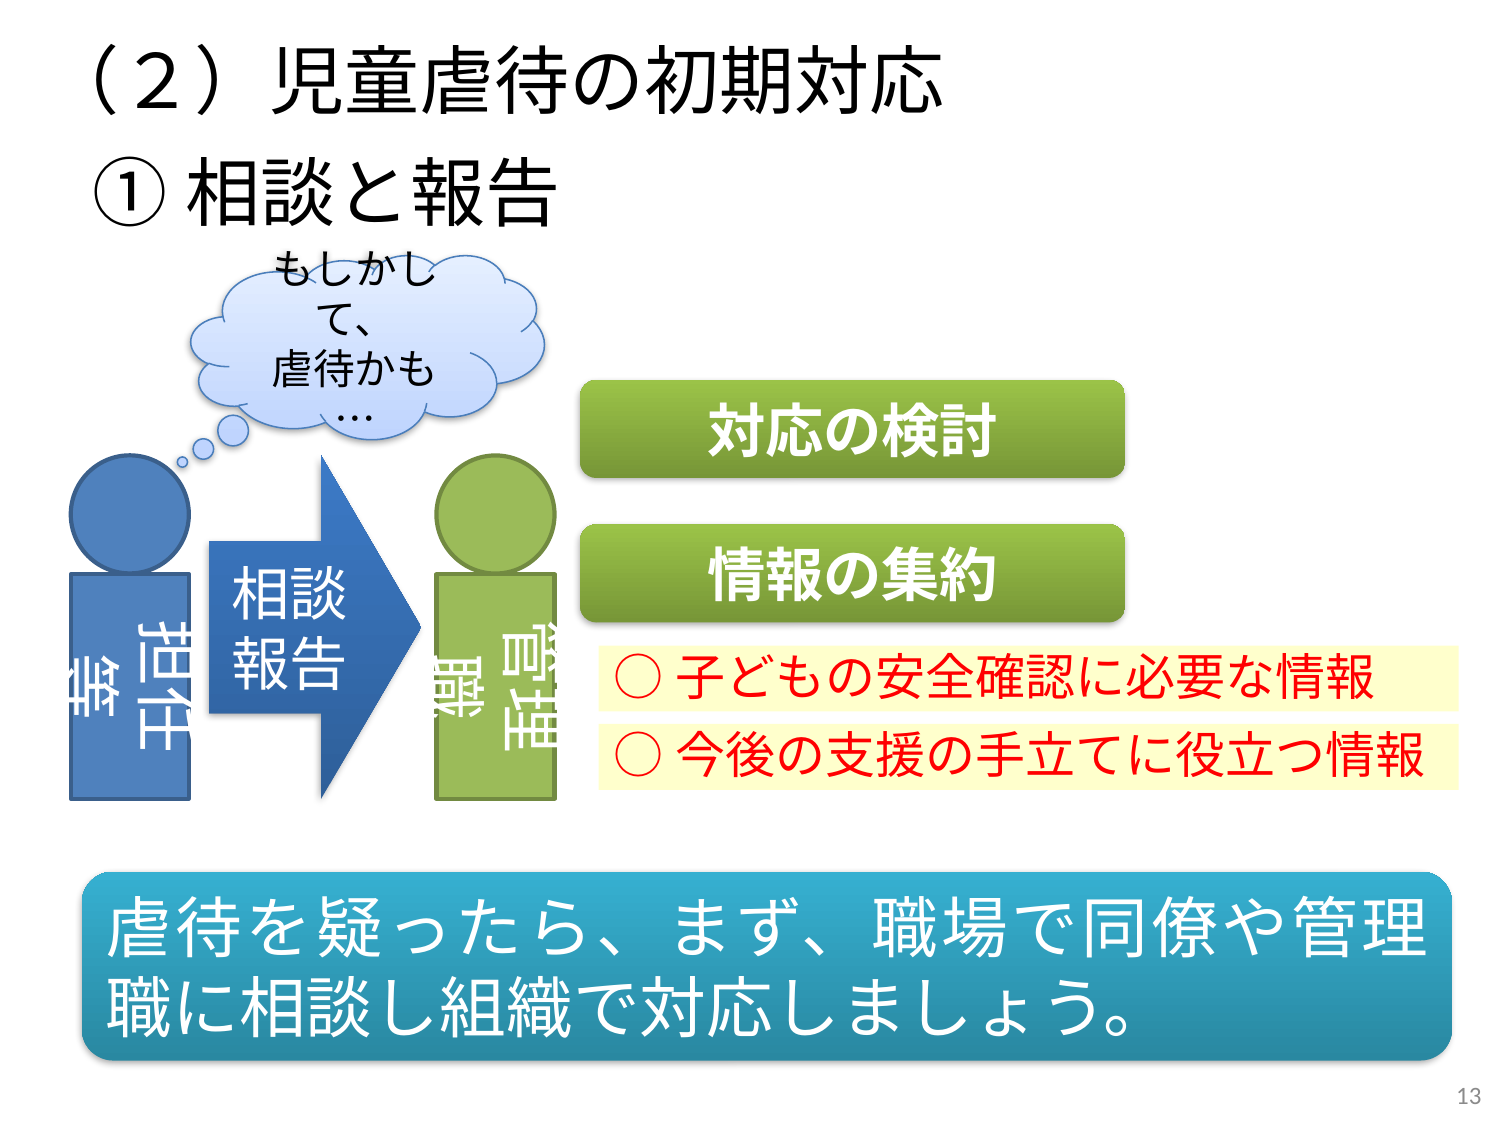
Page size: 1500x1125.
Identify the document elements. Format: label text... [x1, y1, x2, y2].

text_box 対応の検討 [580, 379, 1126, 479]
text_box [436, 455, 555, 800]
text_box 情報の集約 [580, 524, 1126, 623]
text_box もしかして、 虐待かも… [192, 438, 215, 460]
text_box もしかして、 虐待かも… [189, 254, 546, 441]
slide_number 13 [1146, 1065, 1497, 1125]
text_box 虐待を疑ったら、まず、職場で同僚や管理職に相談し組織で対応しましょう。 [81, 871, 1453, 1061]
text_box もしかして、 虐待かも… [217, 414, 250, 447]
text_box 相談 報告 [208, 455, 422, 799]
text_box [70, 455, 190, 799]
text_box （２）児童虐待の初期対応 [29, 30, 1353, 126]
text_box ①相談と報告 [77, 138, 689, 243]
text_box ○今後の支援の手立てに役立つ情報 [598, 723, 1459, 790]
text_box ○子どもの安全確認に必要な情報 [598, 645, 1459, 712]
